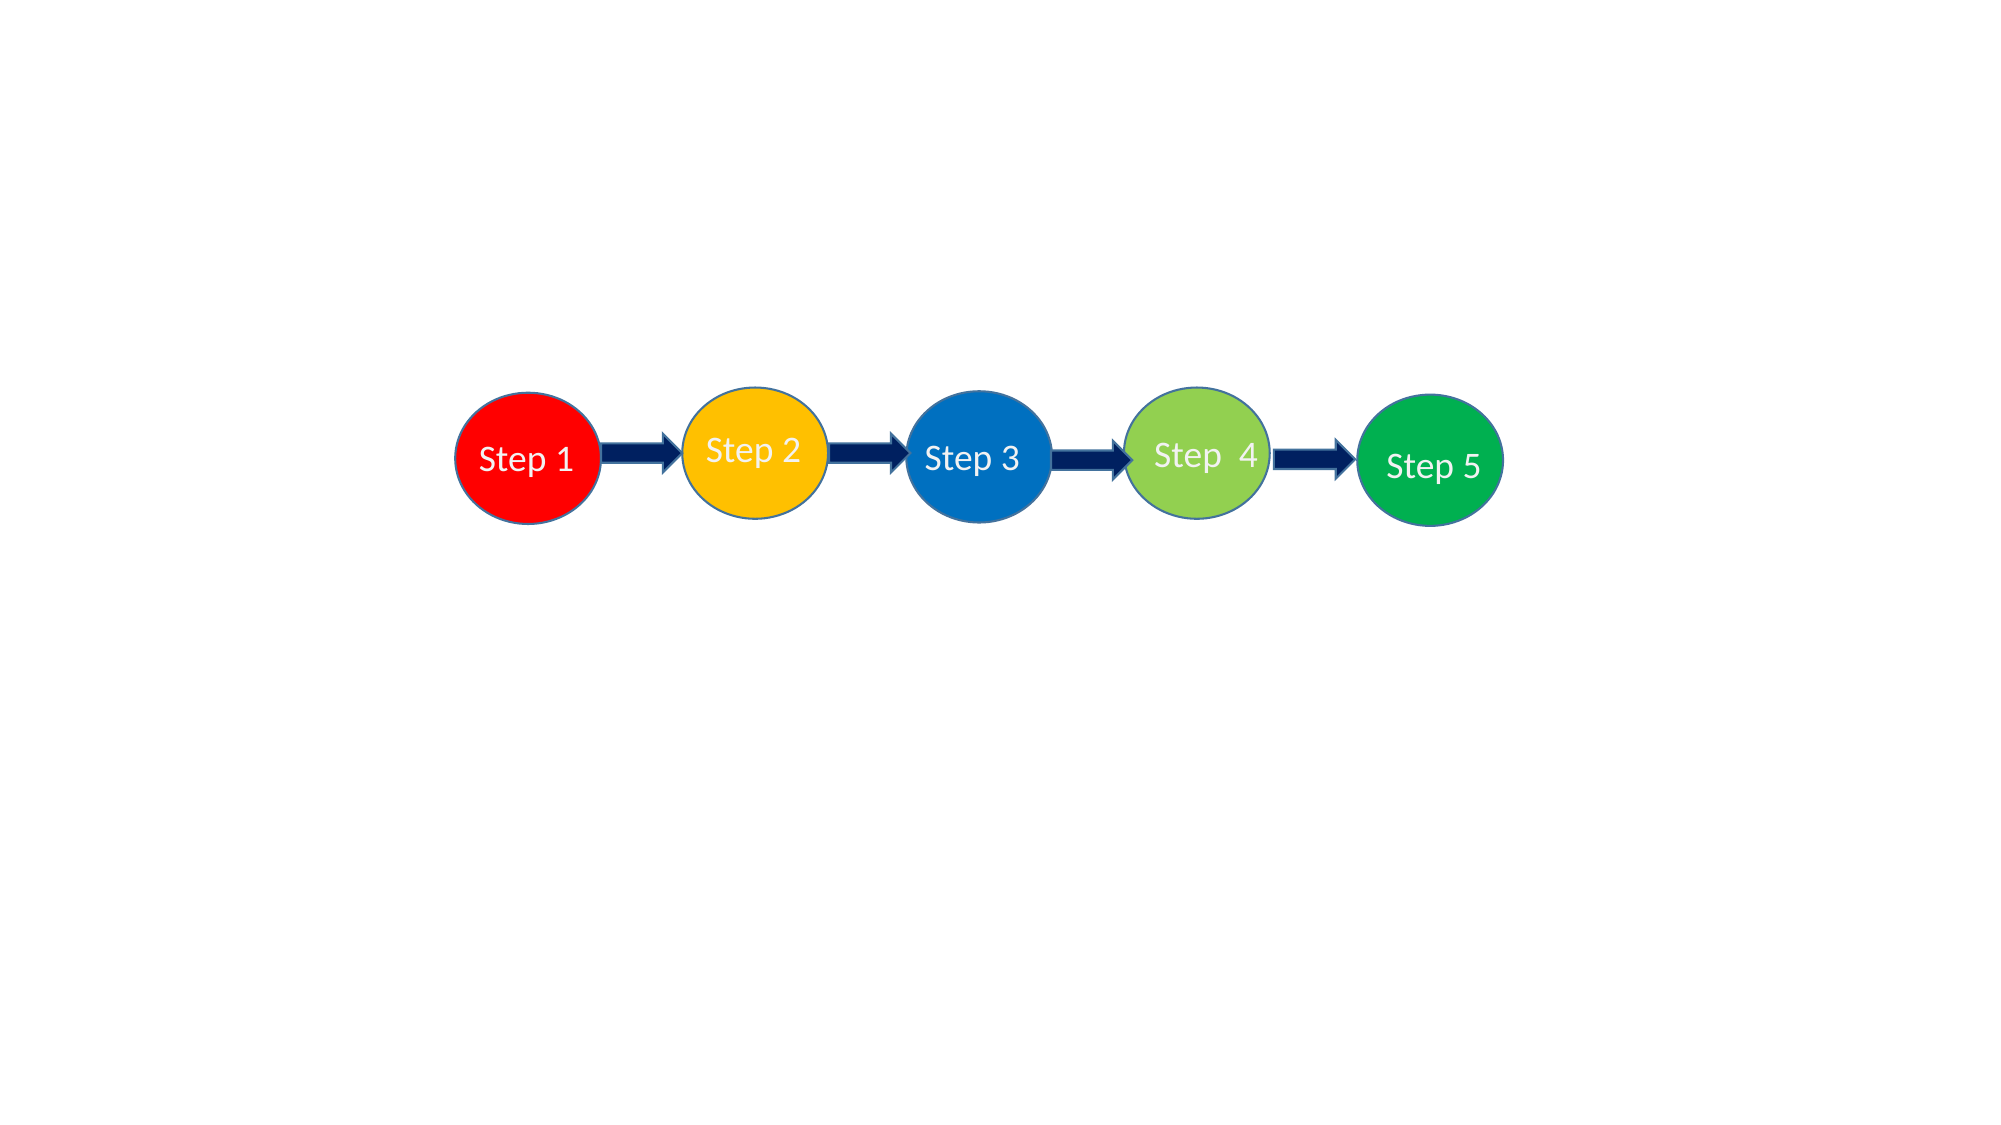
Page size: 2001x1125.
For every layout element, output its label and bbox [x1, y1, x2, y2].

text_box [455, 387, 1509, 526]
